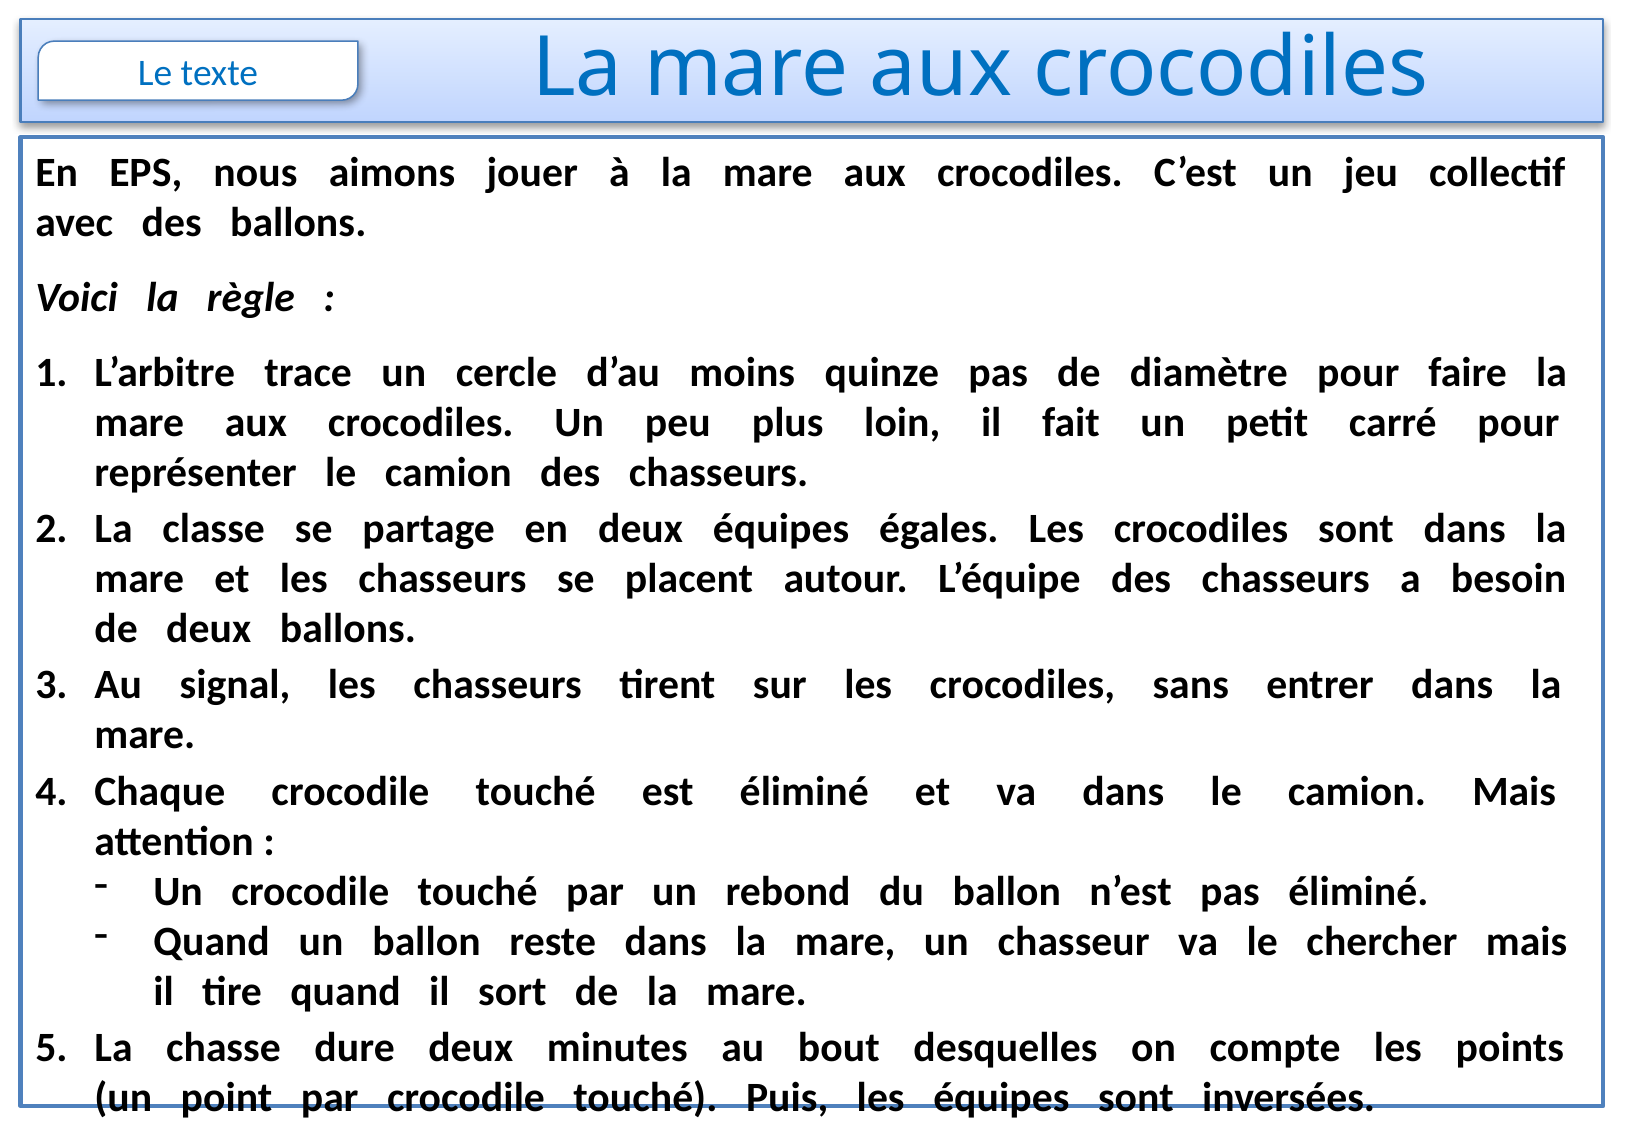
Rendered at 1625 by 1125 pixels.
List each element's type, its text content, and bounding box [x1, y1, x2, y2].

title La mare aux crocodiles [357, 4, 1604, 120]
list En EPS, nous aimons jouer à la mare aux crocodiles. C’est un jeu collectif avec des ballons. Voici la règle : L’arbitre trace un cercle d’au moins quinze pas de diamètre pour faire la mare aux crocodiles. Un peu plus loin, il fait un petit carré pour représenter le camion des chasseurs. La classe se partage en deux équipes égales. Les crocodiles sont dans la mare et les chasseurs se placent autour. L’équipe des chasseurs a besoin de deux ballons. Au signal, les chasseurs tirent sur les crocodiles, sans entrer dans la mare. Chaque crocodile touché est éliminé et va dans le camion. Mais attention : Un crocodile touché par un rebond du ballon n’est pas éliminé. Quand un ballon reste dans la mare, un chasseur va le chercher mais il tire quand il sort de la mare. La chasse dure deux minutes au bout desquelles on compte les points (un point par crocodile touché). Puis, les équipes sont inversées. L’équipe gagnante est celle qui marque le plus de points. [18, 135, 1605, 1108]
